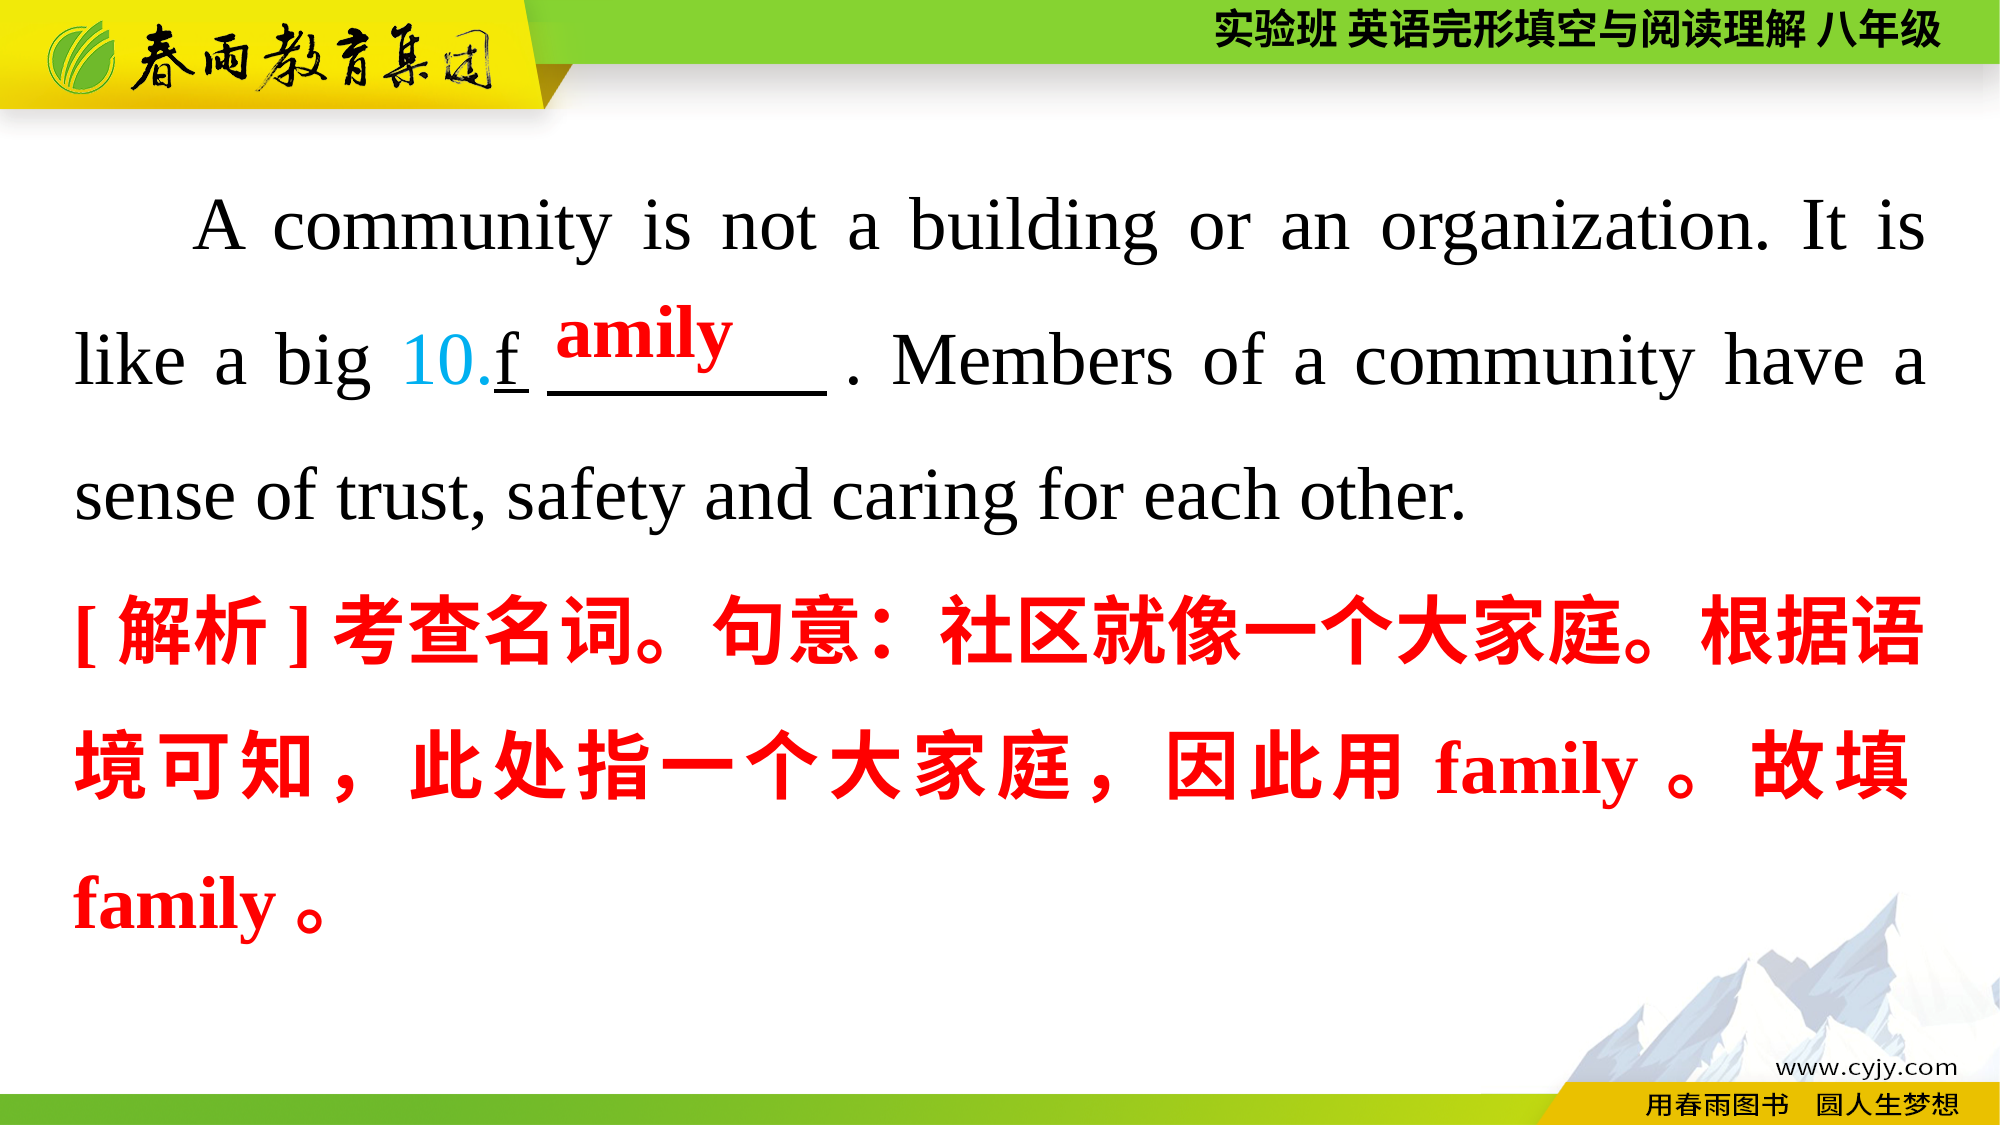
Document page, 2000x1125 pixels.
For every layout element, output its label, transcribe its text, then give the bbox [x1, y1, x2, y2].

list A community is not a building or an organization. It is like a big 10.f . Members of a community have a sense of trust, safety and caring for each other. [59, 122, 1944, 547]
text_box amily [540, 274, 750, 380]
text_box [解析]考查名词。句意：社区就像一个大家庭。根据语境可知，此处指一个大家庭，因此用family。故填family。 [58, 530, 1943, 951]
picture [0, 0, 2000, 1125]
